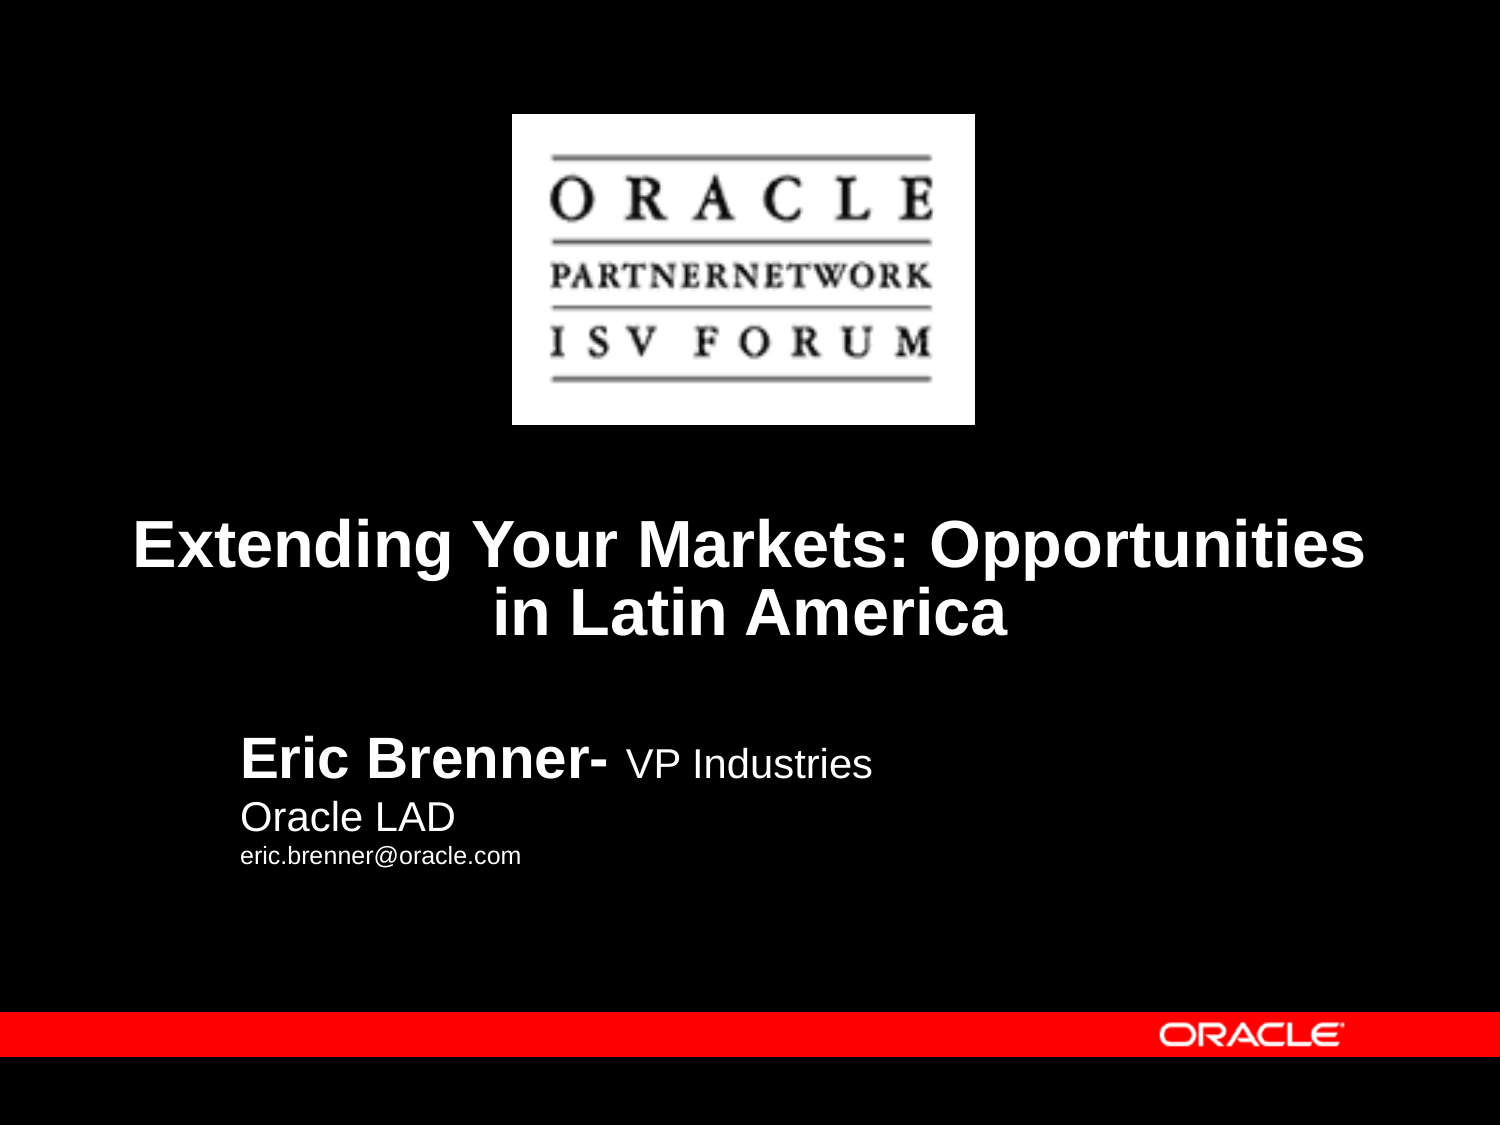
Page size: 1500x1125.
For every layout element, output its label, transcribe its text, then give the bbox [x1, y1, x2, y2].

subtitle Eric Brenner- VP Industries Oracle LAD eric.brenner@oracle.com [225, 712, 1275, 1000]
picture [512, 114, 975, 425]
title Extending Your Markets: Opportunities in Latin America [112, 487, 1388, 675]
